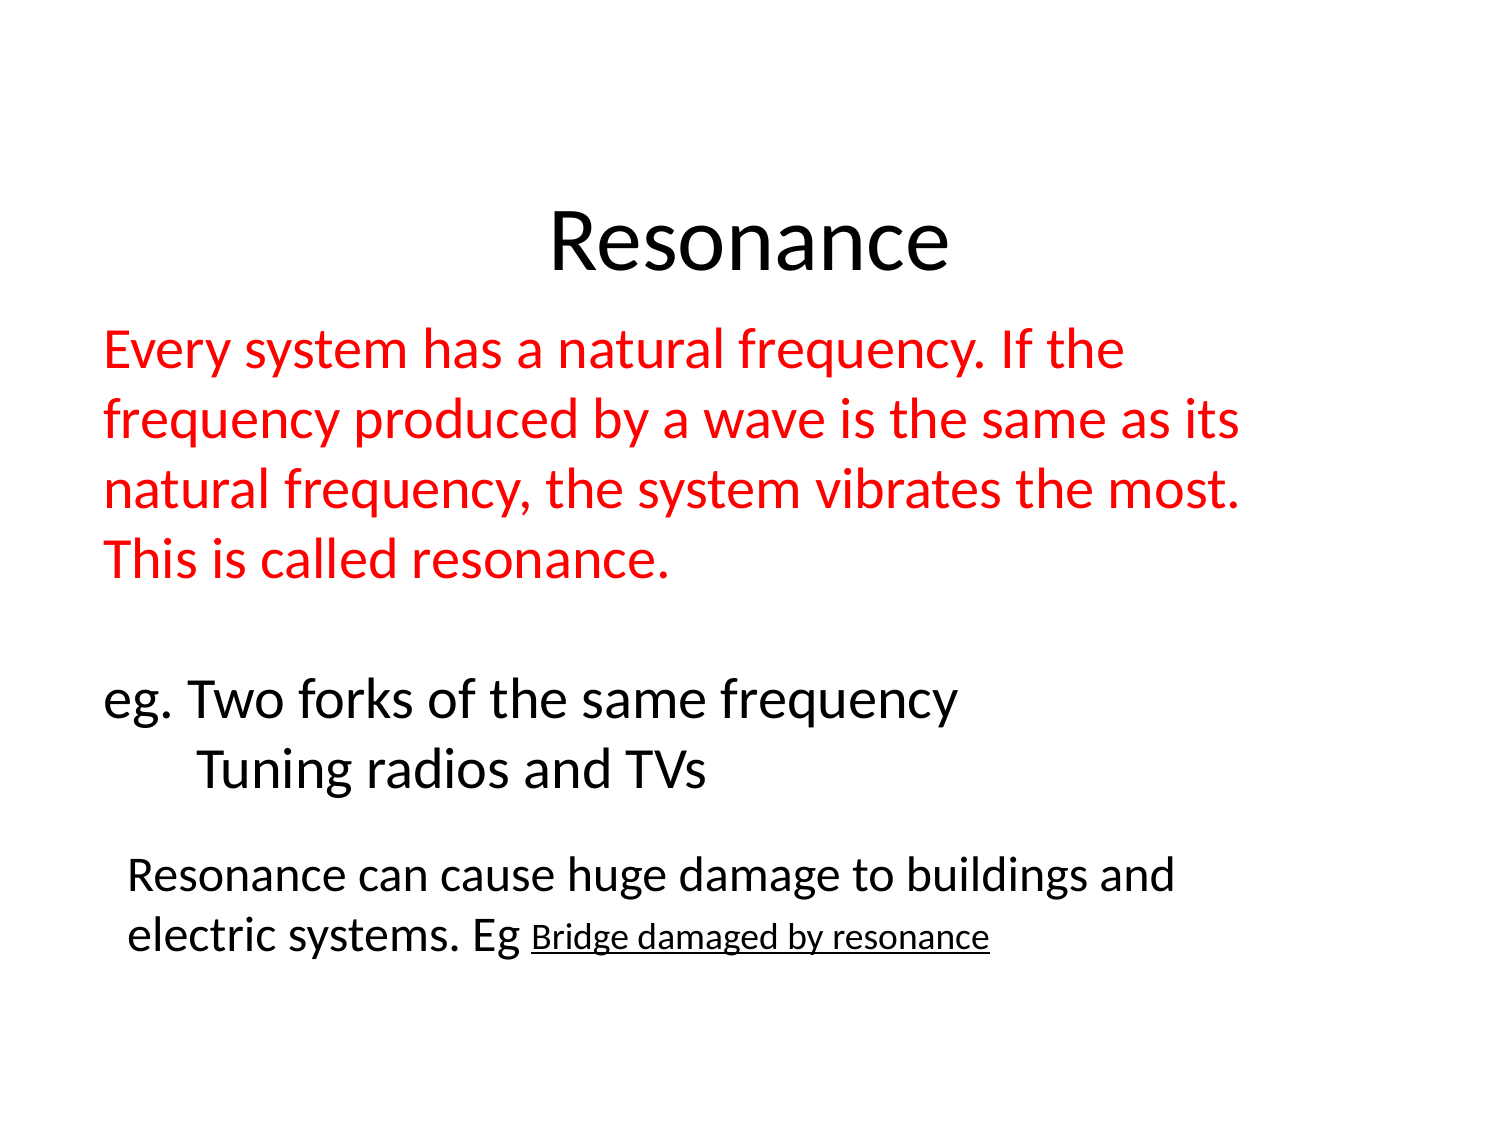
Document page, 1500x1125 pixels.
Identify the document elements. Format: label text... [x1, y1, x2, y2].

text_box Bridge damaged by resonance [516, 904, 1014, 964]
title Resonance [112, 113, 1388, 355]
text_box Resonance can cause huge damage to buildings and electric systems. Eg [112, 834, 1223, 969]
text_box Every system has a natural frequency. If the frequency produced by a wave is the same as its natural frequency, the system vibrates the most. This is called resonance. eg. Two forks of the same frequency Tuning radios and TVs [88, 302, 1353, 808]
